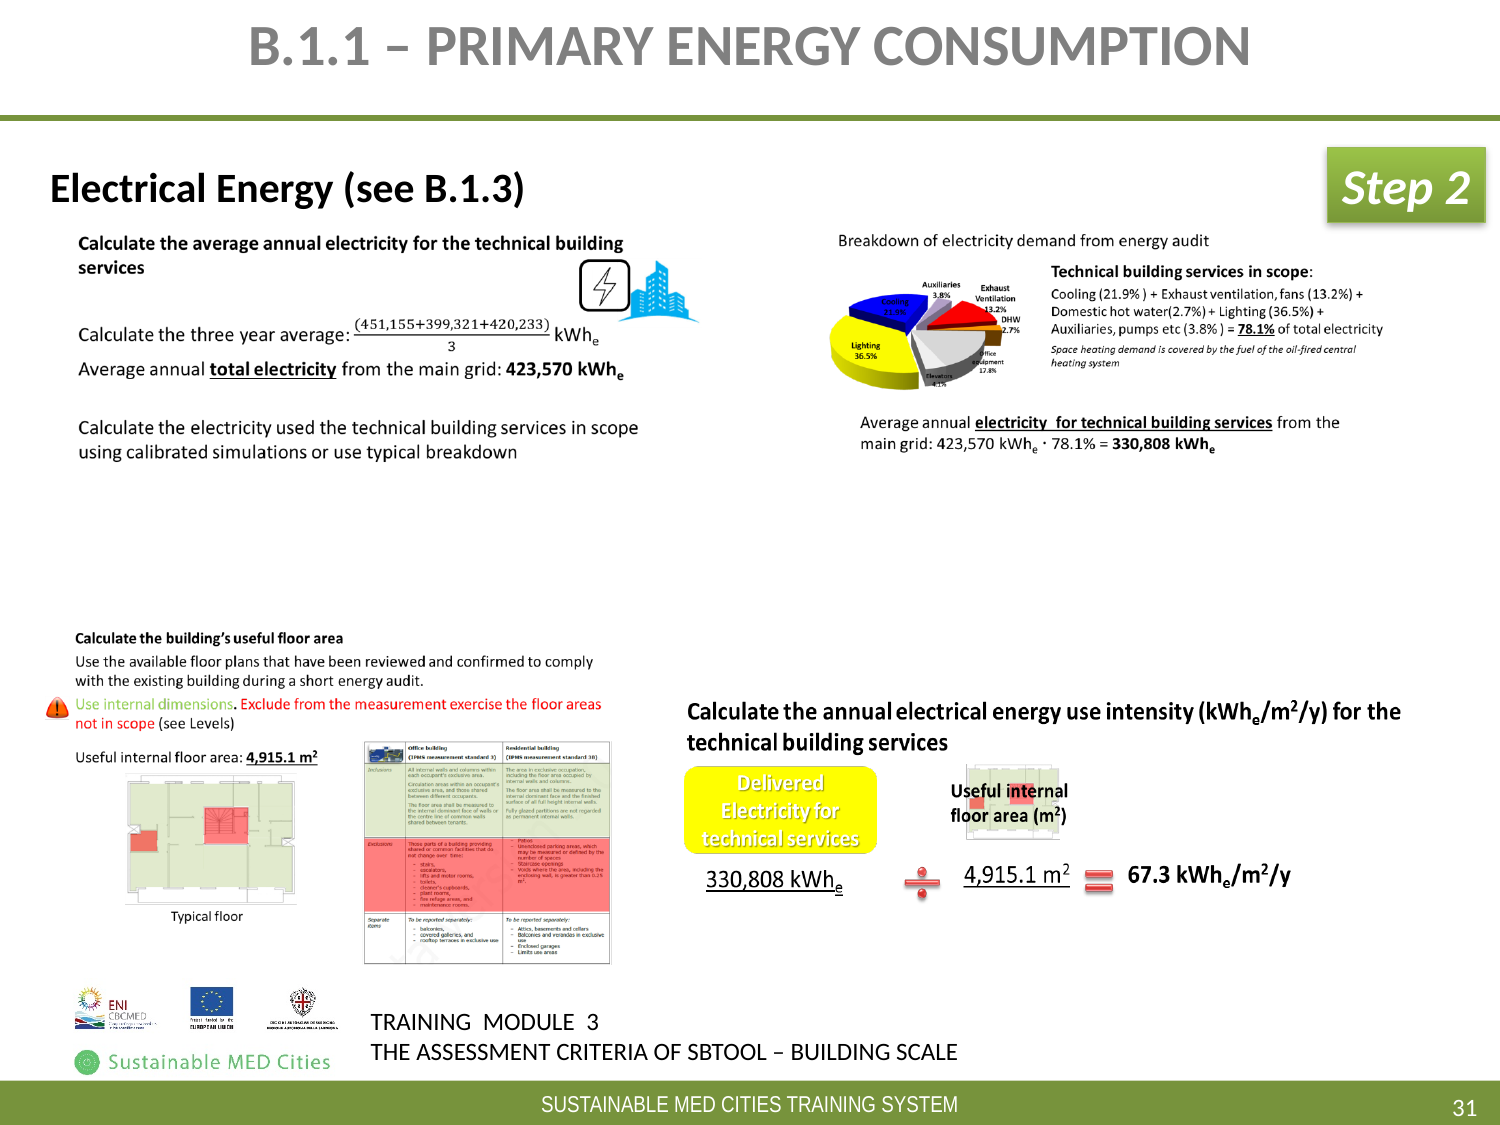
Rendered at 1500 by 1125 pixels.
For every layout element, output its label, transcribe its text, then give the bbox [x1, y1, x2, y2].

picture [793, 224, 1393, 464]
picture [45, 623, 614, 965]
picture [672, 687, 1486, 969]
picture [66, 224, 702, 556]
text_box Step 2 [1327, 147, 1486, 223]
slide_number 31 [1142, 1076, 1493, 1125]
list Electrical Energy (see B.1.3) [35, 153, 1322, 224]
picture [62, 978, 356, 1080]
